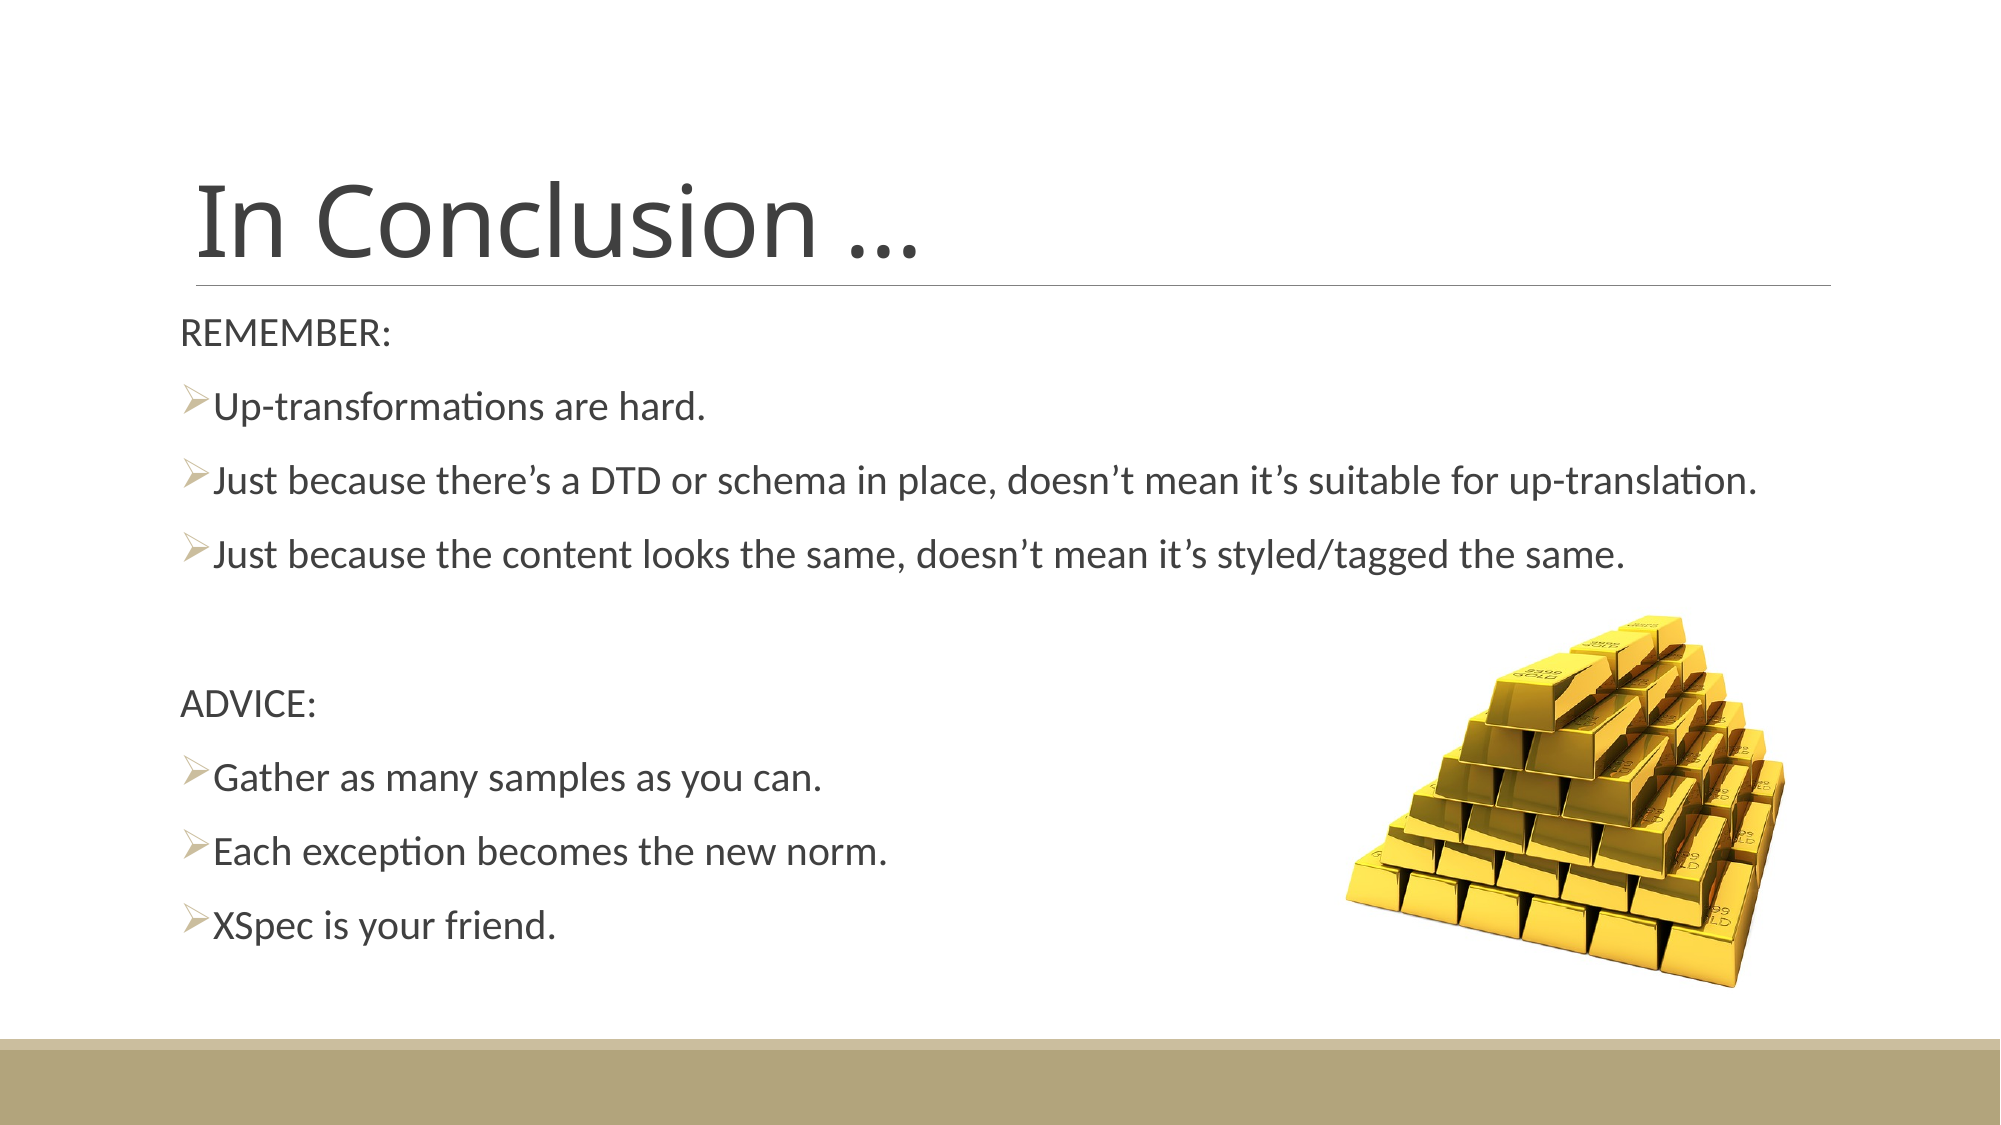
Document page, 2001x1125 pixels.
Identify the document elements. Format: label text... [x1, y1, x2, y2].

picture [1333, 594, 1811, 1006]
title In Conclusion ... [180, 47, 1830, 285]
list REMEMBER: Up-transformations are hard. Just because there’s a DTD or schema in place, doesn’t mean it’s suitable for up-translation. Just because the content looks the same, doesn’t mean it’s styled/tagged the same. ADVICE: Gather as many samples as you can. Each exception becomes the new norm. XSpec is your friend. [180, 302, 1830, 963]
